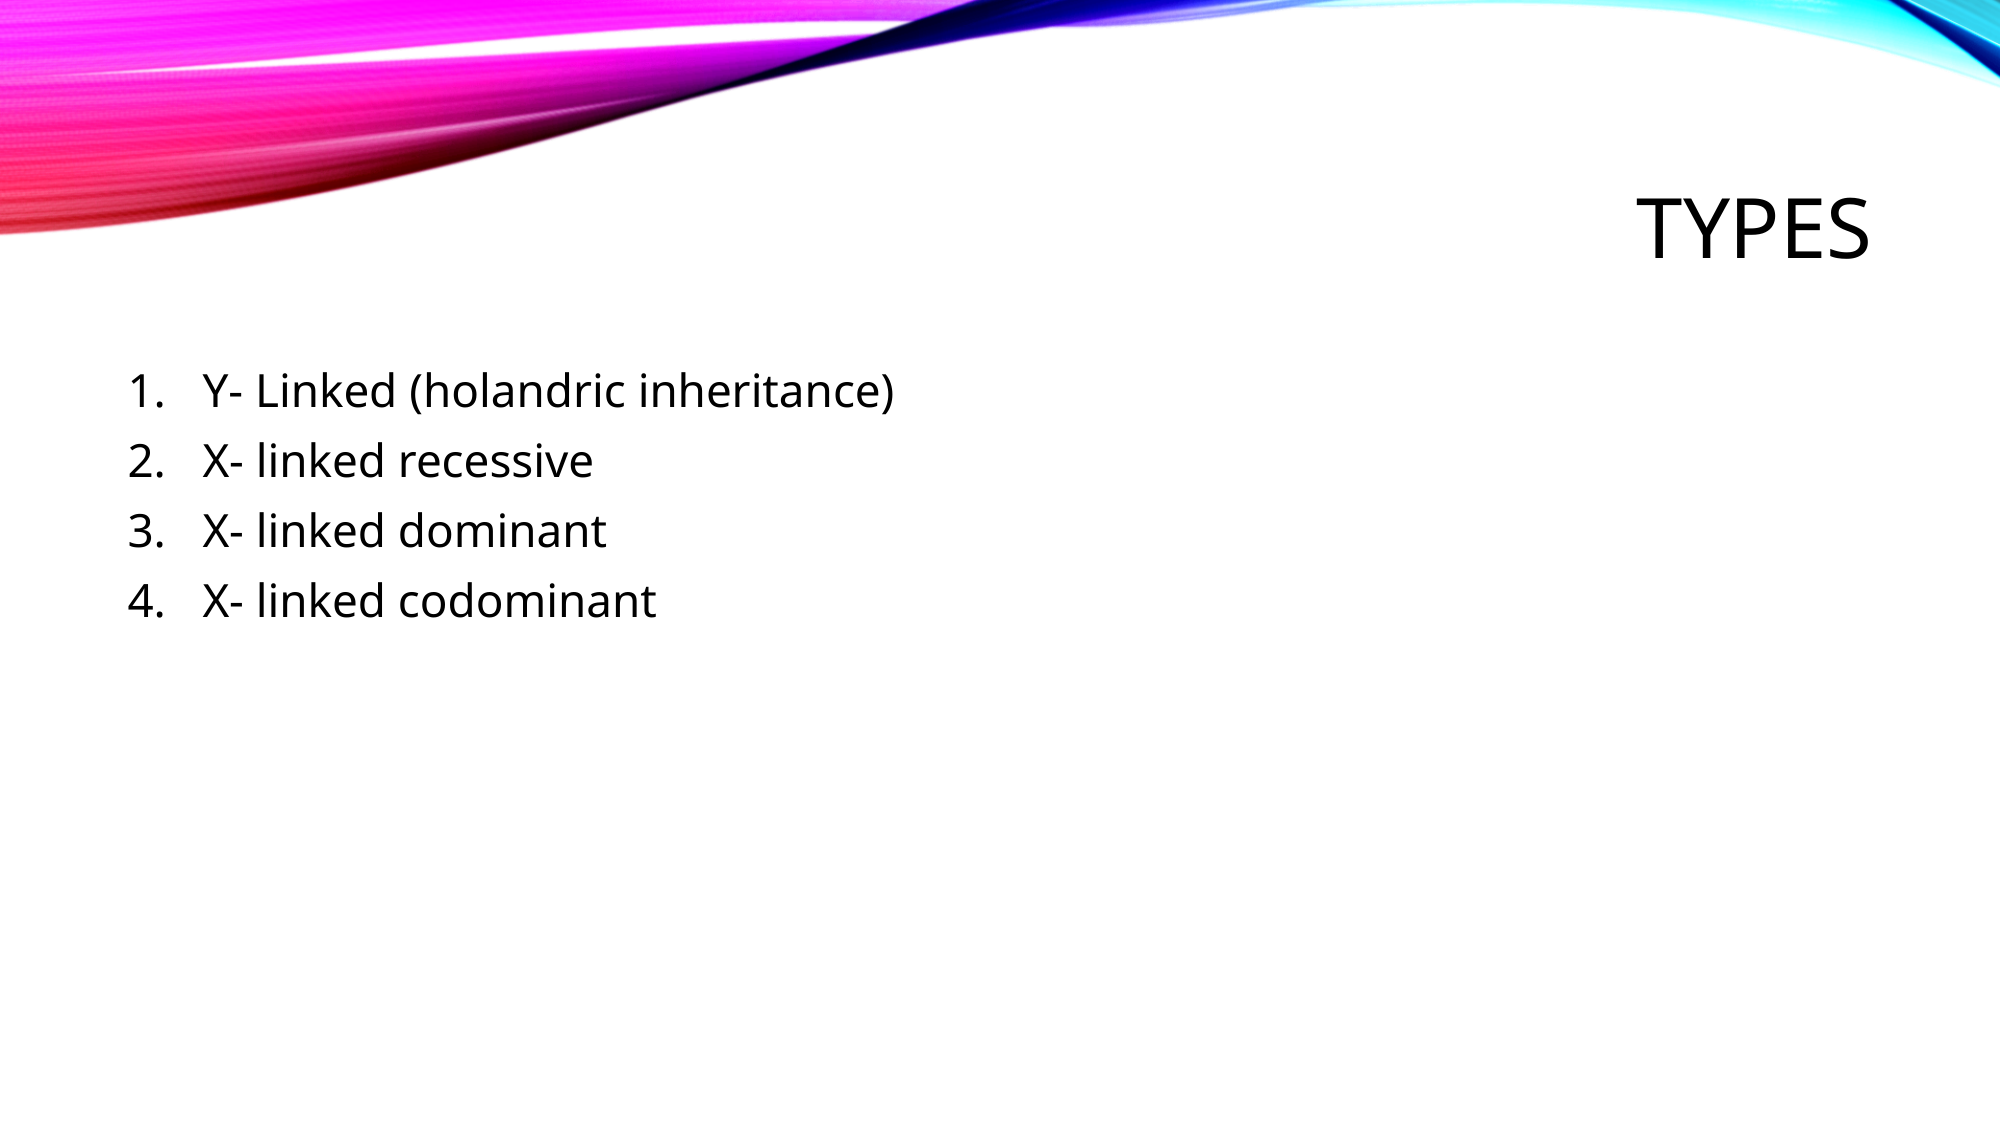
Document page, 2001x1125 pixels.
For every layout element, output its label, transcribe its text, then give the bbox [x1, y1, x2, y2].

list Y- Linked (holandric inheritance) X- linked recessive X- linked dominant X- linked codominant [112, 360, 1888, 1021]
title types [474, 125, 1888, 338]
picture [1890, 0, 2000, 75]
picture [1910, 0, 2000, 45]
picture [0, 0, 2000, 237]
